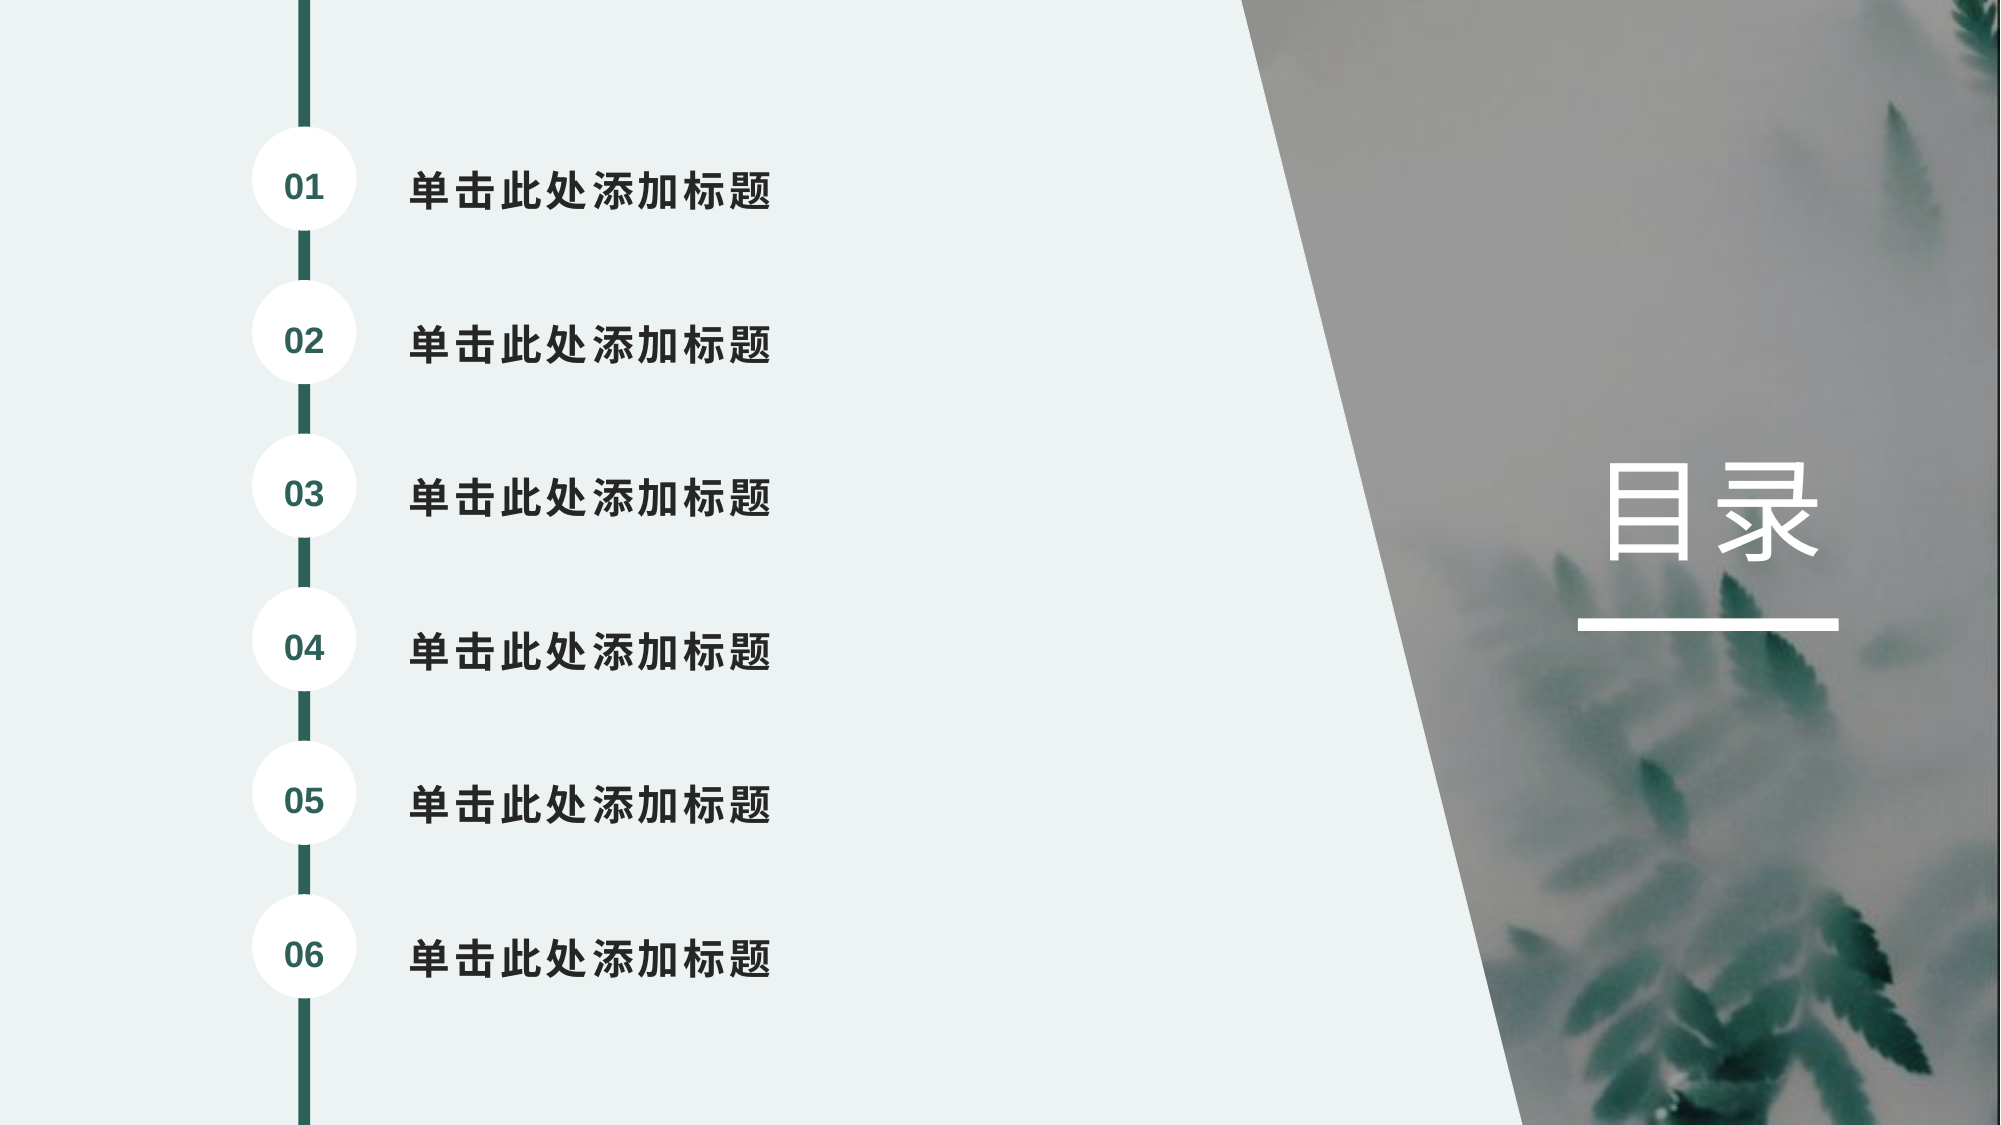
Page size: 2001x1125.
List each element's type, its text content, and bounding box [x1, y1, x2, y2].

text_box [298, 384, 311, 433]
text_box 01 [252, 126, 357, 231]
text_box 03 [252, 433, 357, 538]
text_box [298, 538, 311, 587]
picture [1242, 0, 2000, 1125]
text_box 06 [252, 894, 357, 999]
text_box 单击此处添加标题 [393, 259, 1082, 405]
text_box 单击此处添加标题 [393, 719, 1082, 866]
text_box 单击此处添加标题 [393, 873, 1082, 1020]
text_box 02 [252, 280, 357, 385]
text_box 04 [252, 587, 357, 692]
text_box 单击此处添加标题 [393, 566, 1082, 713]
text_box 单击此处添加标题 [393, 412, 1082, 559]
text_box [298, 231, 311, 280]
text_box [1577, 617, 1840, 632]
text_box 单击此处添加标题 [393, 105, 1082, 252]
text_box 目录 [1526, 410, 1891, 593]
text_box 05 [252, 740, 357, 845]
text_box [298, 0, 311, 126]
text_box [298, 999, 311, 1125]
text_box [298, 845, 311, 894]
text_box [298, 691, 311, 741]
